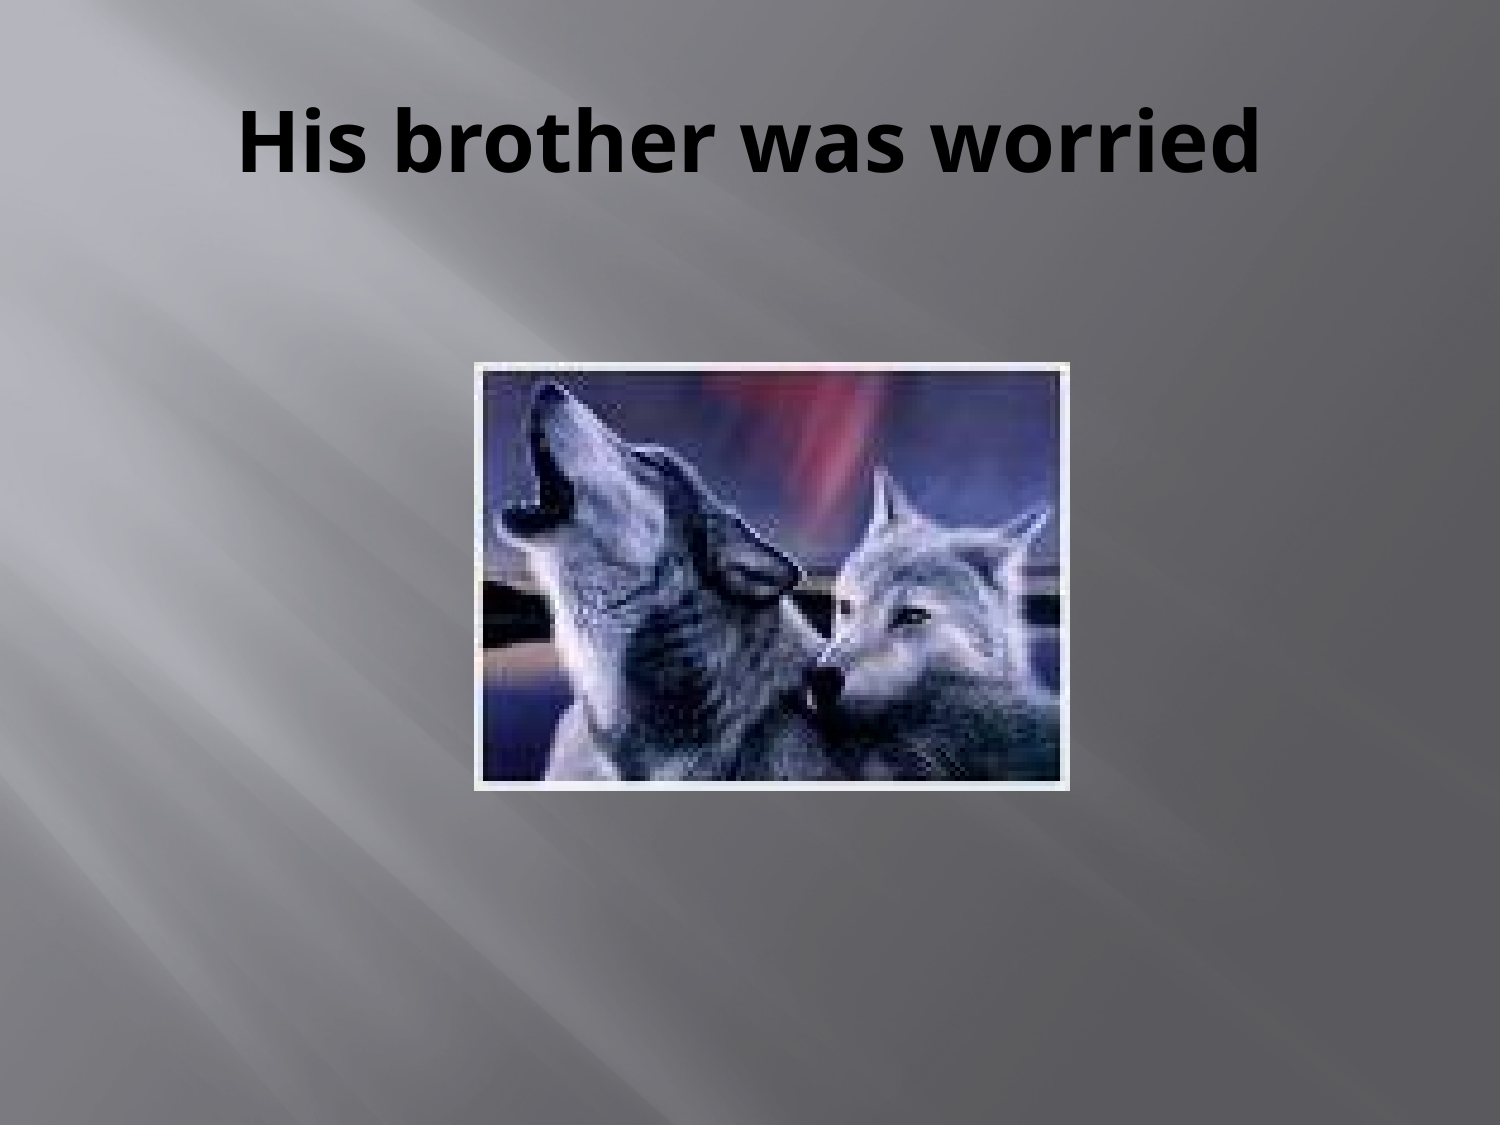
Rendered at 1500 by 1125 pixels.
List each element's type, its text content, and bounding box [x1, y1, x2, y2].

picture [474, 362, 1070, 791]
title His brother was worried [75, 45, 1425, 233]
